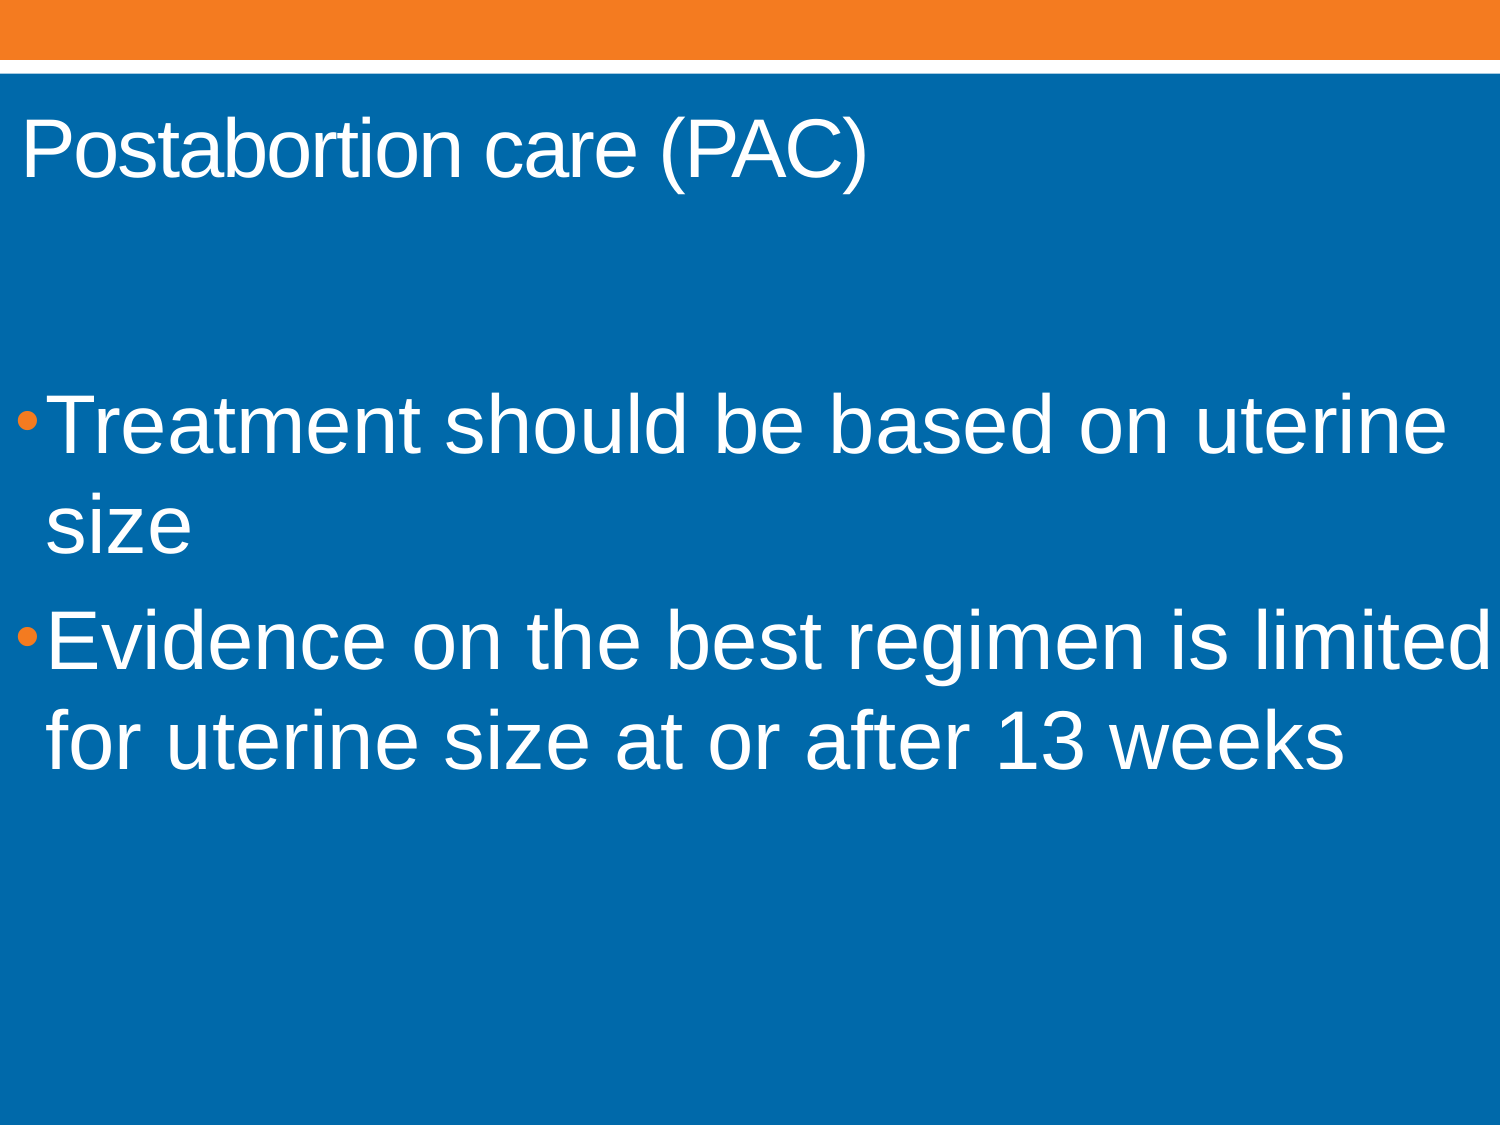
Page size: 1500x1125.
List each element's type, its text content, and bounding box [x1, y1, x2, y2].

title Postabortion care (PAC) [4, 62, 1355, 225]
list Treatment should be based on uterine size Evidence on the best regimen is limited for uterine size at or after 13 weeks [0, 362, 1500, 1063]
